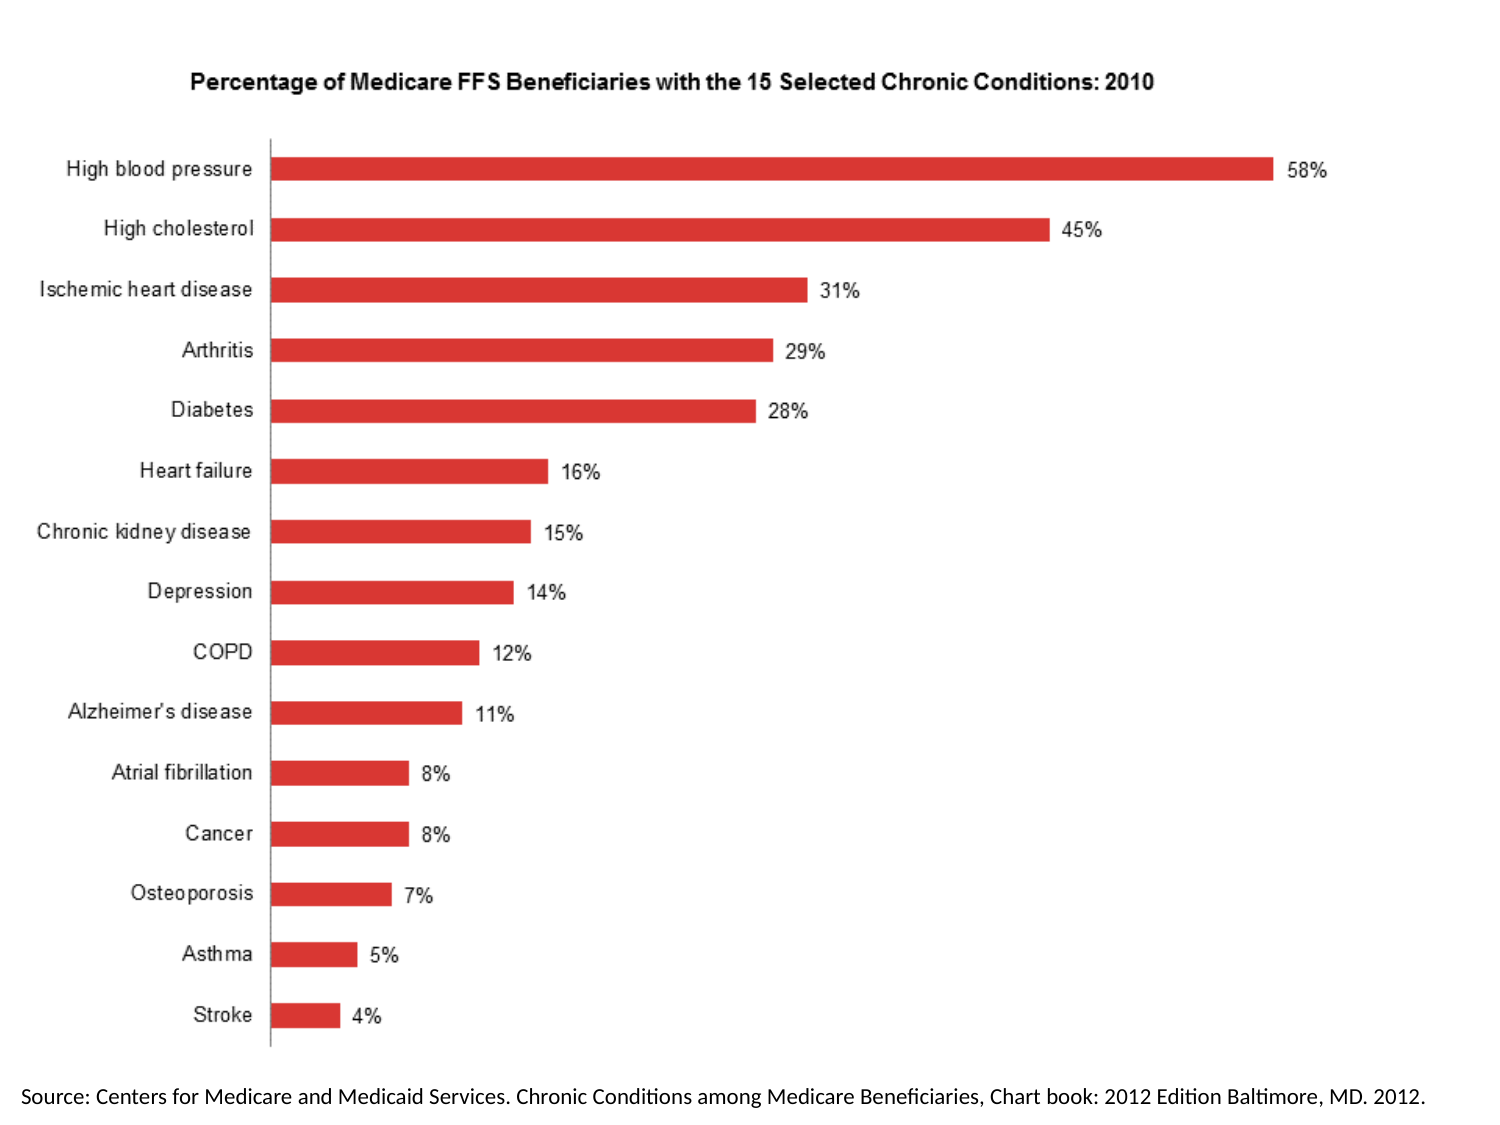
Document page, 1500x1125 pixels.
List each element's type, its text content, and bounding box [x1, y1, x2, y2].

picture [16, 12, 1483, 1080]
footer Source: Centers for Medicare and Medicaid Services. Chronic Conditions among Medicare Beneficiaries, Chart book: 2012 Edition Baltimore, MD. 2012. [0, 1065, 1450, 1125]
